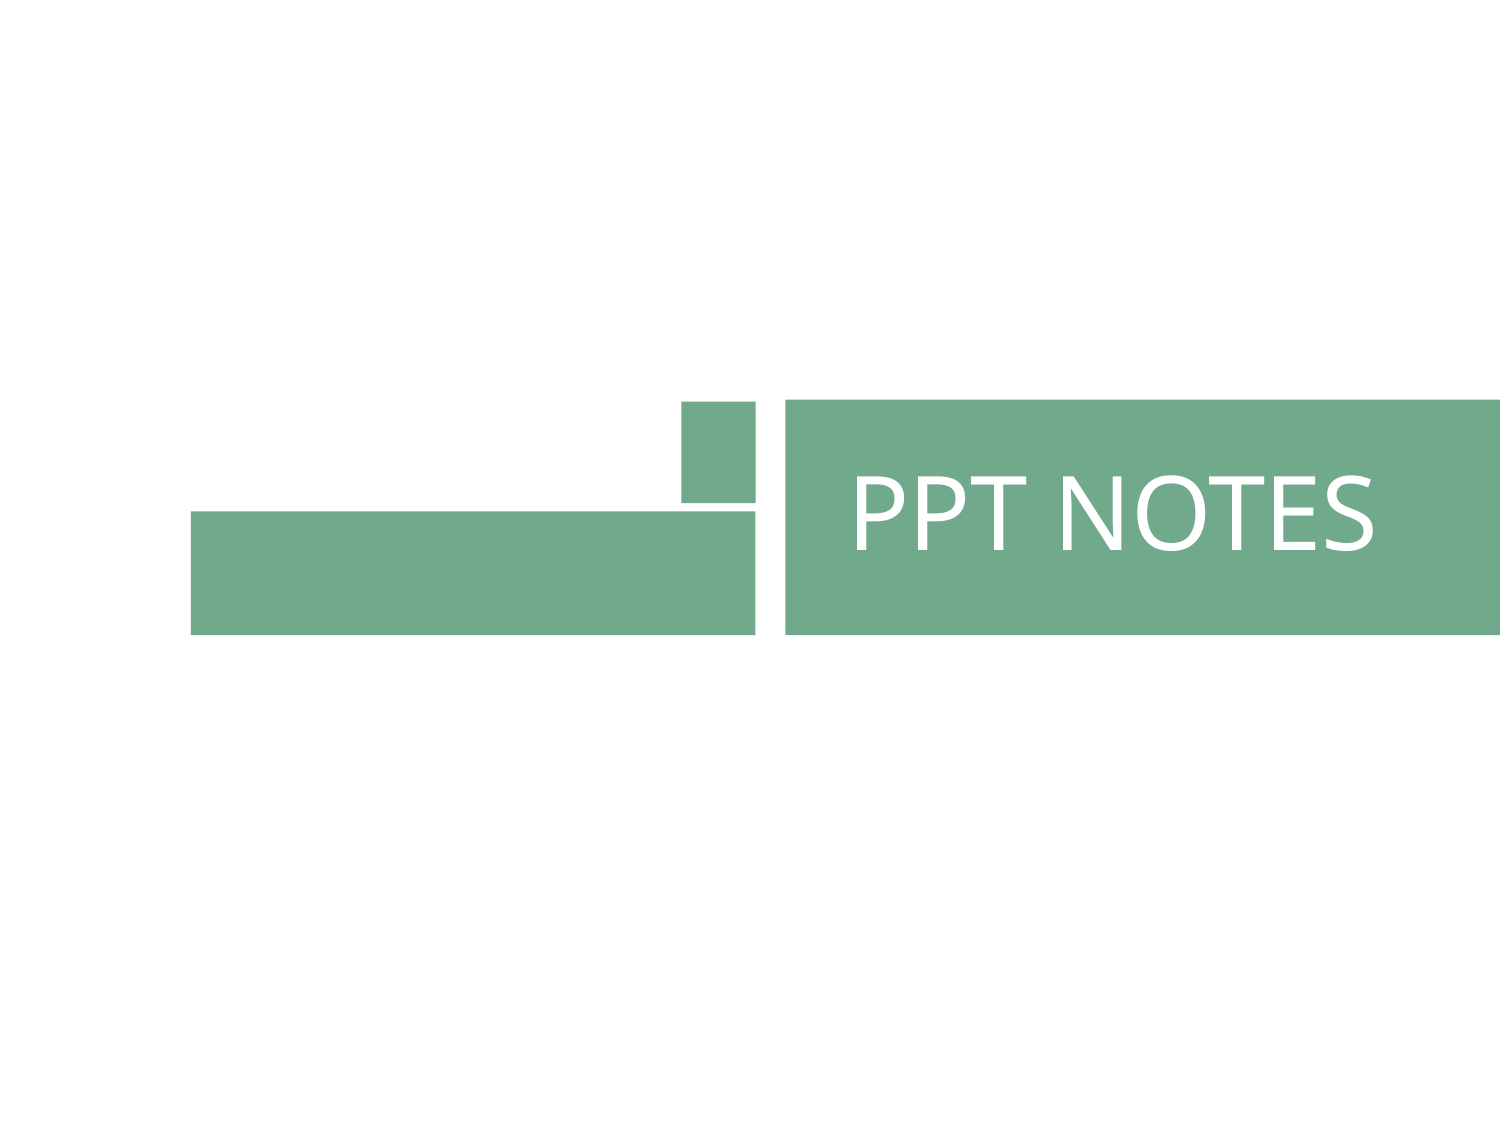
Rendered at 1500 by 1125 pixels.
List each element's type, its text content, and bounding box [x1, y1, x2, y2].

text_box [190, 511, 756, 636]
text_box [184, 396, 1033, 487]
text_box PPT NOTES [832, 439, 1500, 580]
text_box [1033, 399, 1500, 439]
text_box [785, 487, 1500, 636]
text_box [681, 487, 756, 504]
